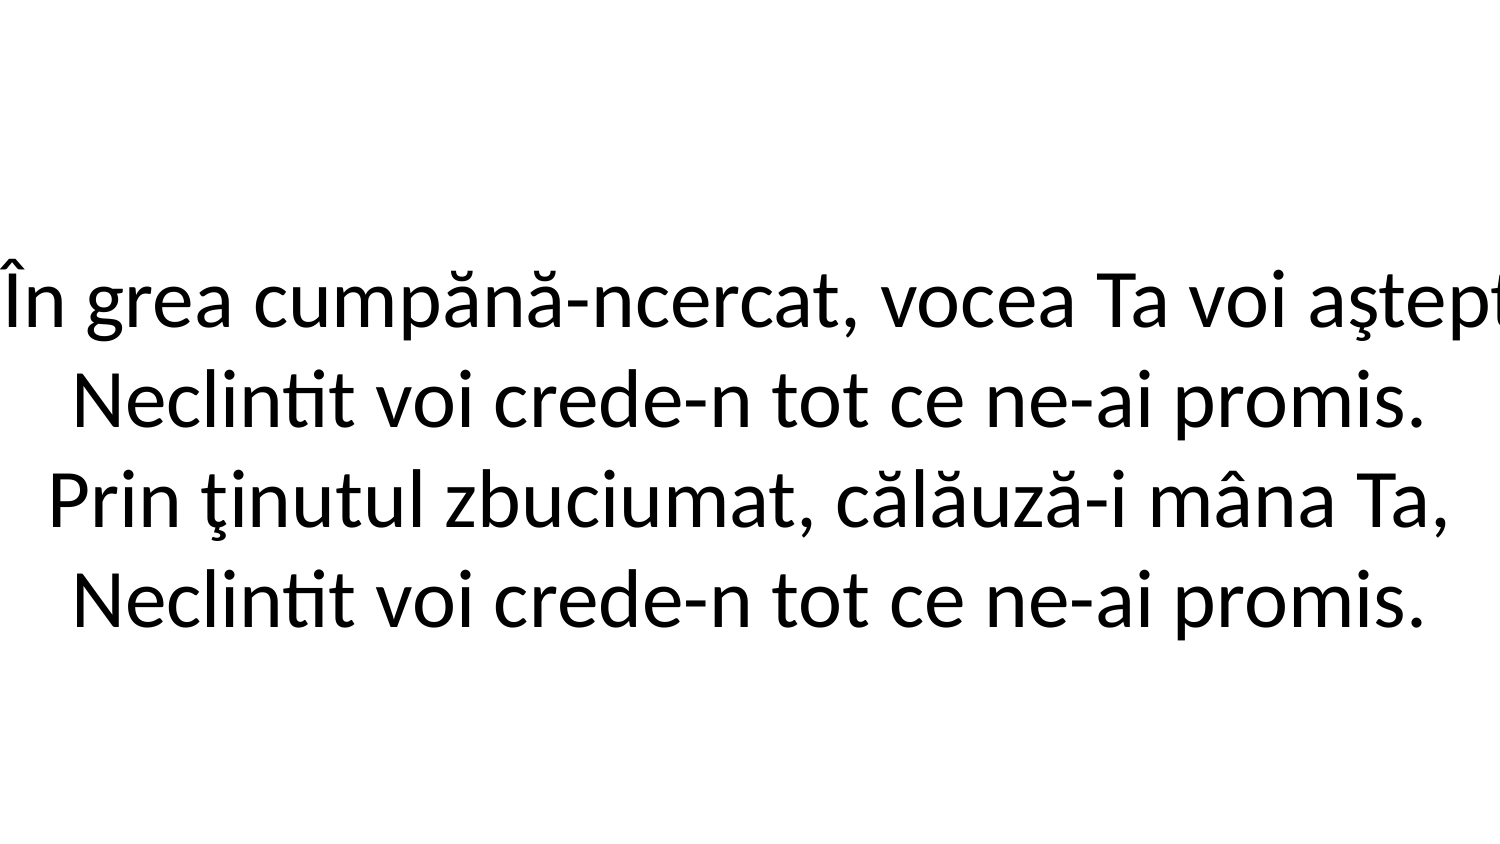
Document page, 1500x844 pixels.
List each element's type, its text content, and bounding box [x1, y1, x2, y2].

text_box 3. În grea cumpănă-ncercat, vocea Ta voi aştepta, Neclintit voi crede-n tot ce ne-ai promis. Prin ţinutul zbuciumat, călăuză-i mâna Ta, Neclintit voi crede-n tot ce ne-ai promis. [0, 192, 1500, 652]
